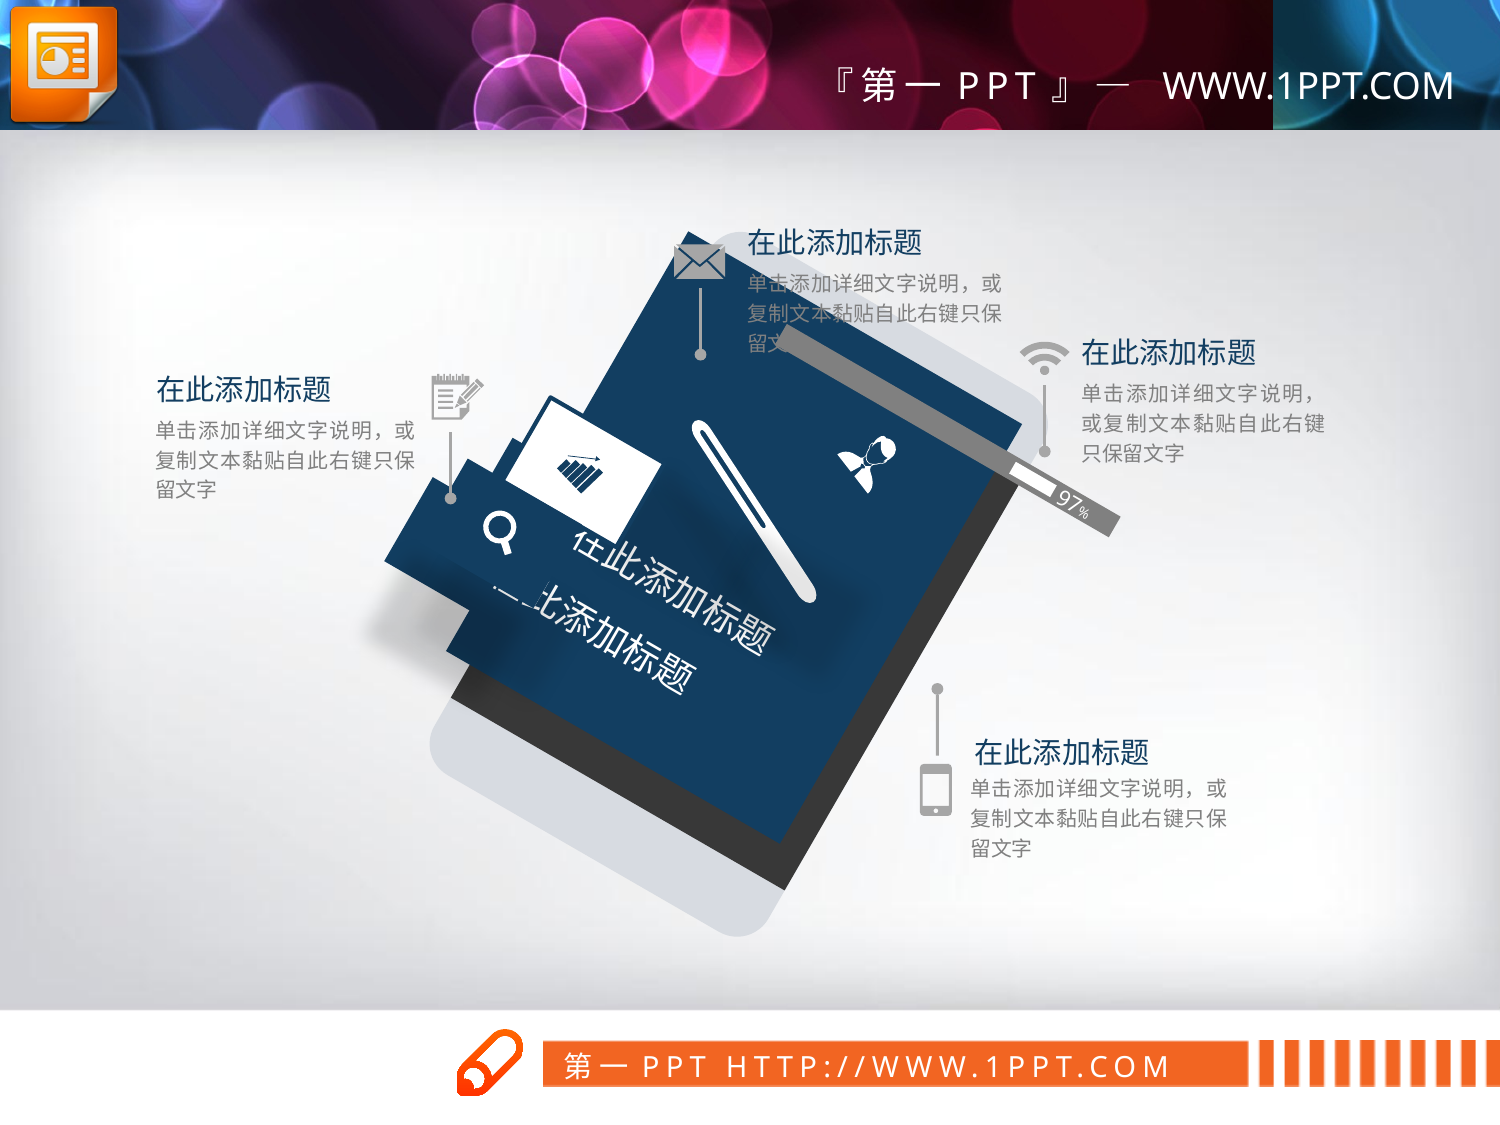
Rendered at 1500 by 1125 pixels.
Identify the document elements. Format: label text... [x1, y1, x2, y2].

text_box 在此添加标题 [1055, 727, 1197, 763]
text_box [491, 344, 977, 809]
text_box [427, 424, 486, 778]
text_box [828, 391, 926, 525]
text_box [720, 335, 819, 468]
text_box 单击添加详细文字说明，或复制文本黏贴自此右键只保留文字 [1066, 368, 1341, 473]
text_box 单击添加详细文字说明，或复制文本黏贴自此右键只保留文字 [955, 763, 1242, 869]
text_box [931, 682, 944, 756]
text_box 在此添加标题 [141, 363, 357, 404]
text_box 在此添加标题 [1066, 326, 1303, 368]
picture [543, 1040, 1500, 1087]
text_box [694, 287, 707, 361]
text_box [673, 244, 726, 280]
text_box 在此添加标题 [732, 217, 970, 258]
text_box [431, 373, 485, 420]
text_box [935, 237, 1041, 624]
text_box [980, 465, 1050, 778]
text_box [534, 406, 633, 539]
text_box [919, 763, 952, 817]
text_box 单击添加详细文字说明，或复制文本黏贴自此右键只保留文字 [140, 404, 422, 510]
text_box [444, 431, 457, 505]
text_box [451, 467, 550, 600]
text_box 单击添加详细文字说明，或复制文本黏贴自此右键只保留文字 [732, 258, 930, 343]
picture [0, 0, 1500, 1012]
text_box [1026, 334, 1063, 370]
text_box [1038, 384, 1051, 458]
